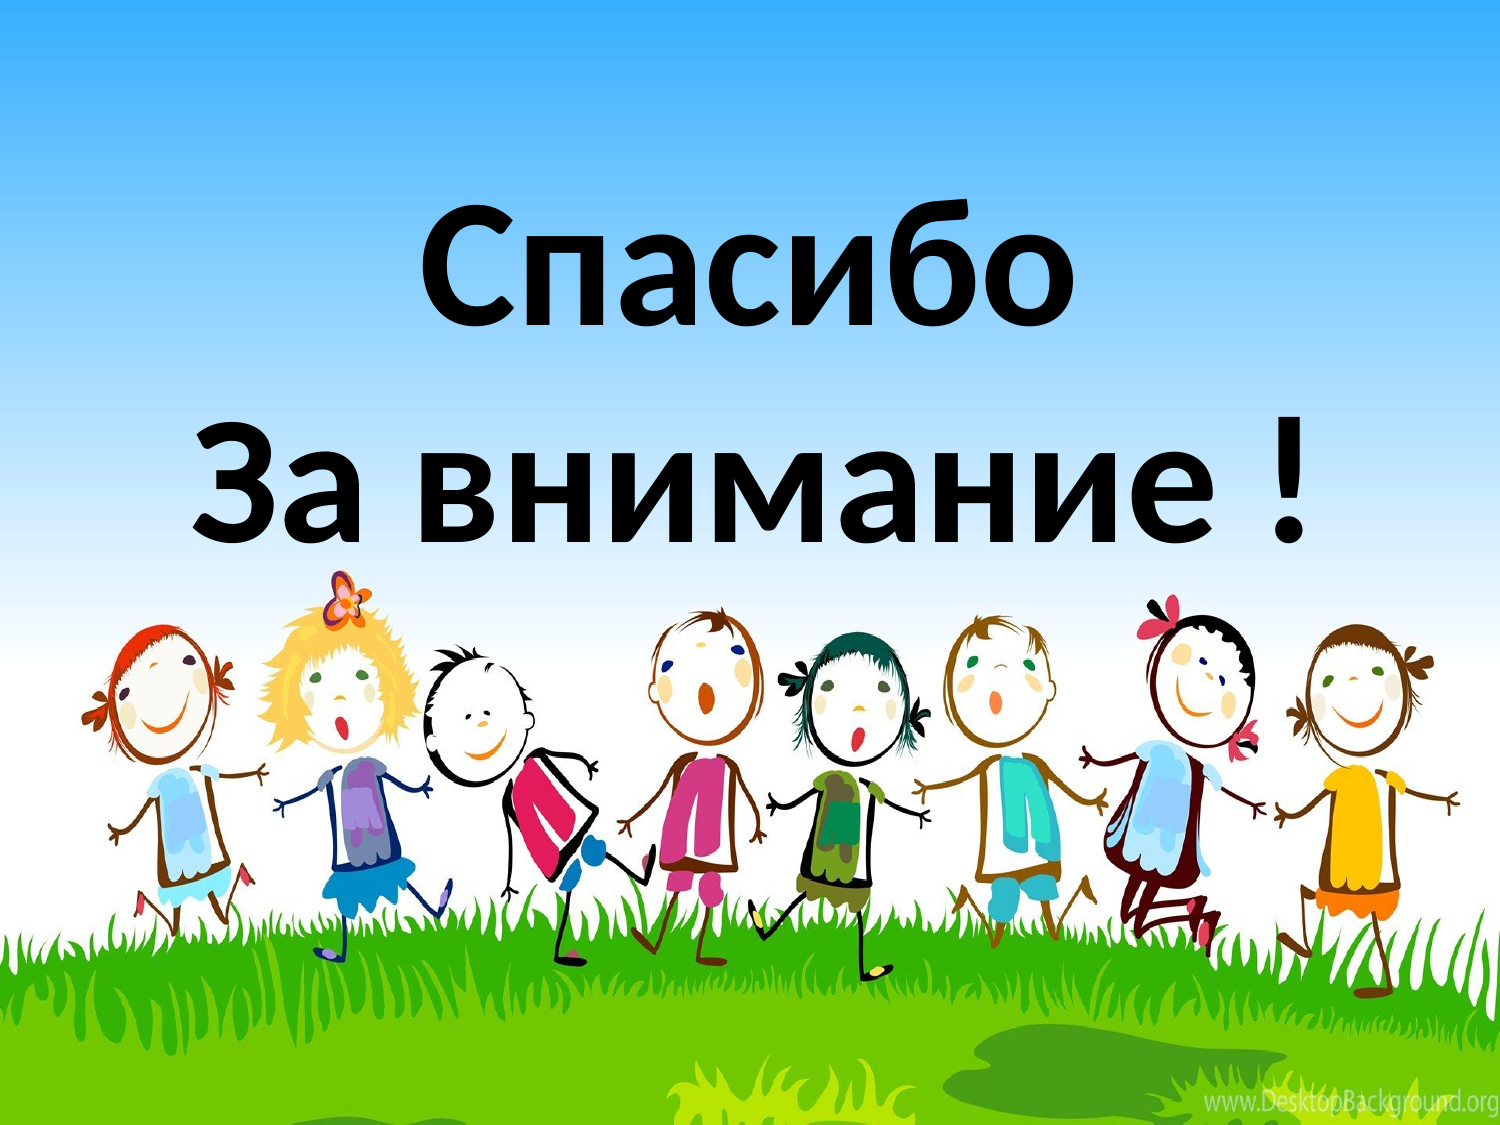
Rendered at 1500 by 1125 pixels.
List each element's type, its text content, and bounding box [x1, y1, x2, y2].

list За внимание ! [175, 351, 1336, 821]
title Спасибо [75, 46, 1425, 457]
picture [0, 0, 1500, 1125]
